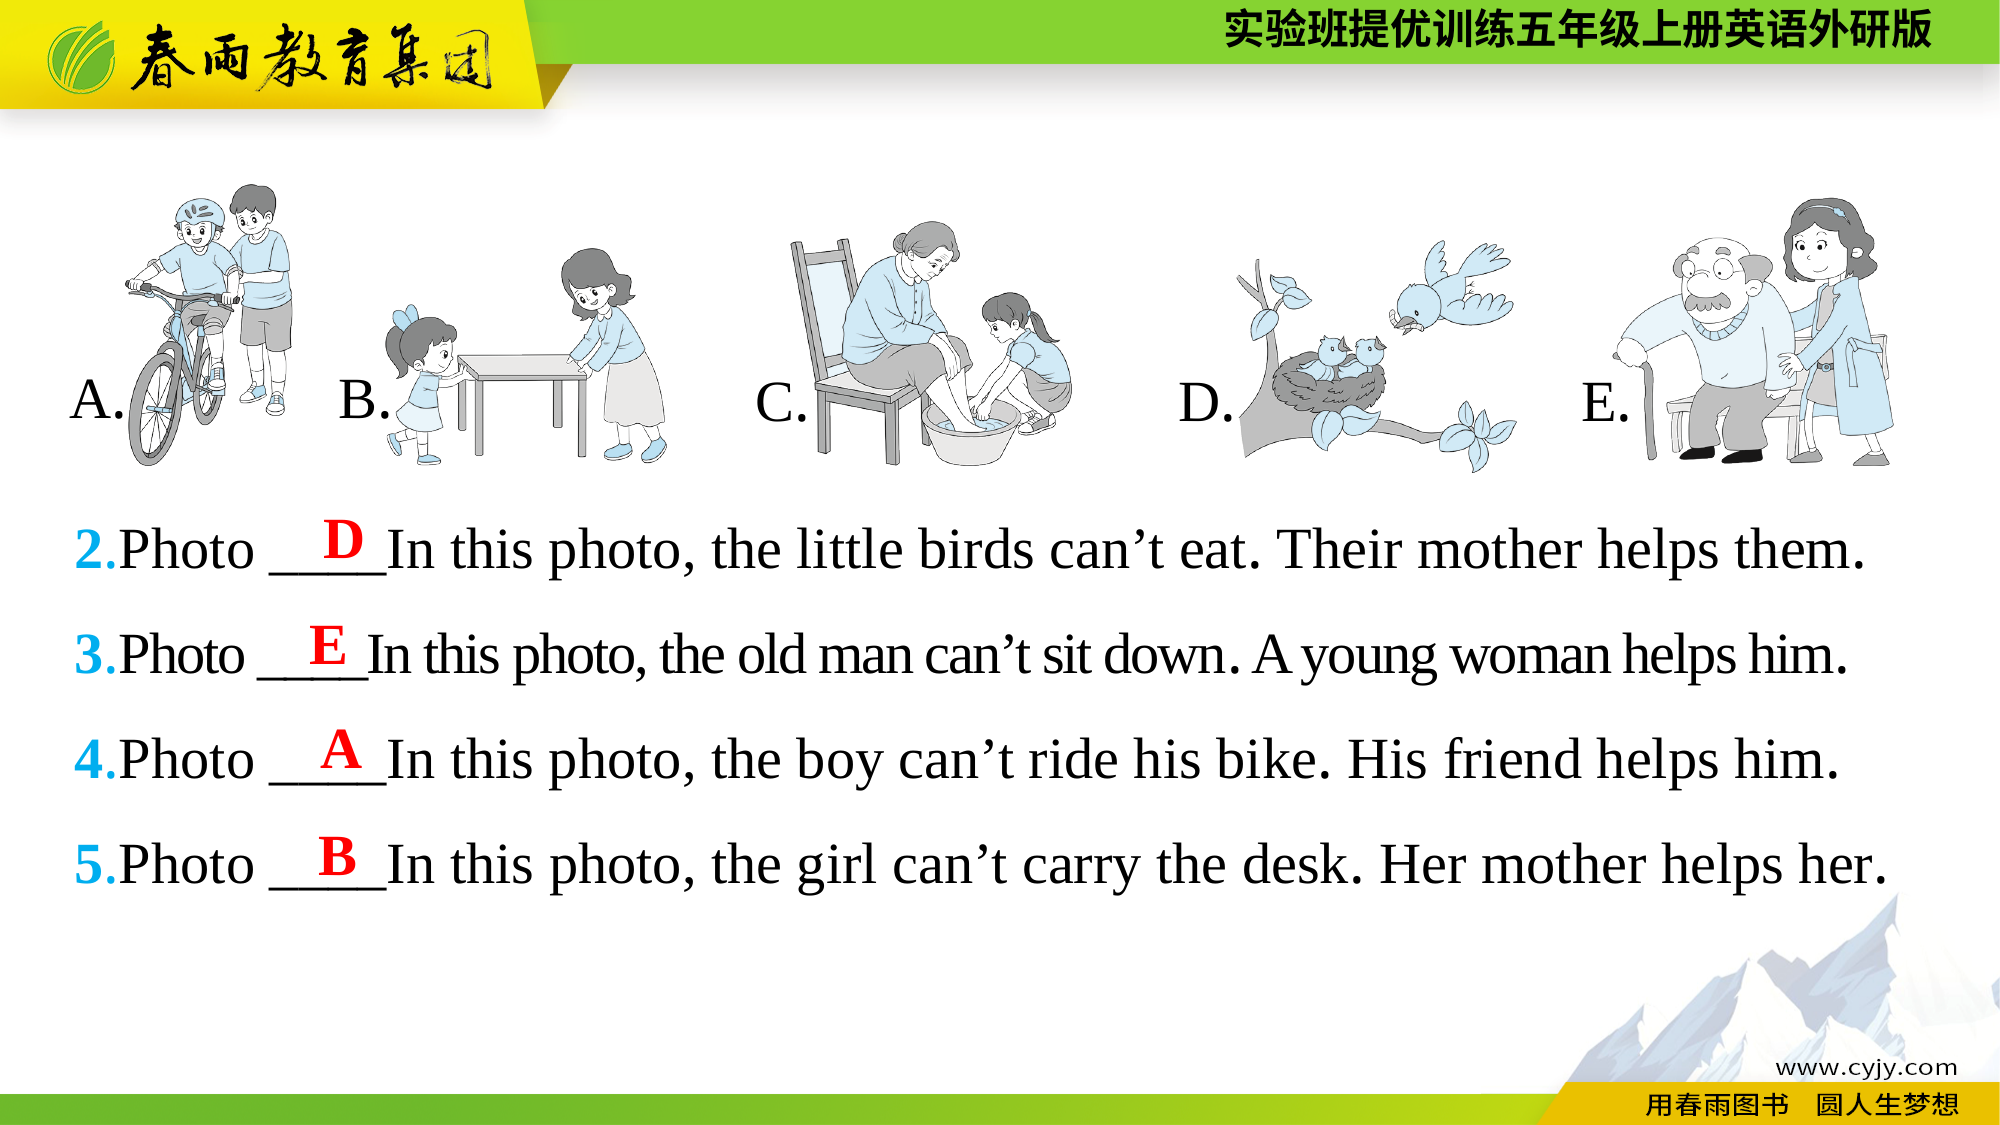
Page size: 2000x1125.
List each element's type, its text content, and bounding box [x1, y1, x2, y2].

text_box E. [1566, 356, 1607, 441]
picture [0, 0, 2000, 1125]
text_box A [305, 702, 378, 788]
text_box E [294, 598, 363, 684]
text_box D [308, 493, 381, 578]
text_box B [304, 809, 373, 894]
list 2.Photo ____In this photo, the little birds can’t eat. Their mother helps them. 3.Photo ____In this photo, the old man can’t sit down. A young woman helps him. 4.Photo ____In this photo, the boy can’t ride his bike. His friend helps him. 5.Photo ____In this photo, the girl can’t carry the desk. Her mother helps her. [59, 468, 1944, 908]
text_box C. [740, 356, 784, 441]
text_box D. [1164, 356, 1230, 441]
text_box A. [54, 352, 120, 438]
text_box B. [323, 352, 380, 438]
